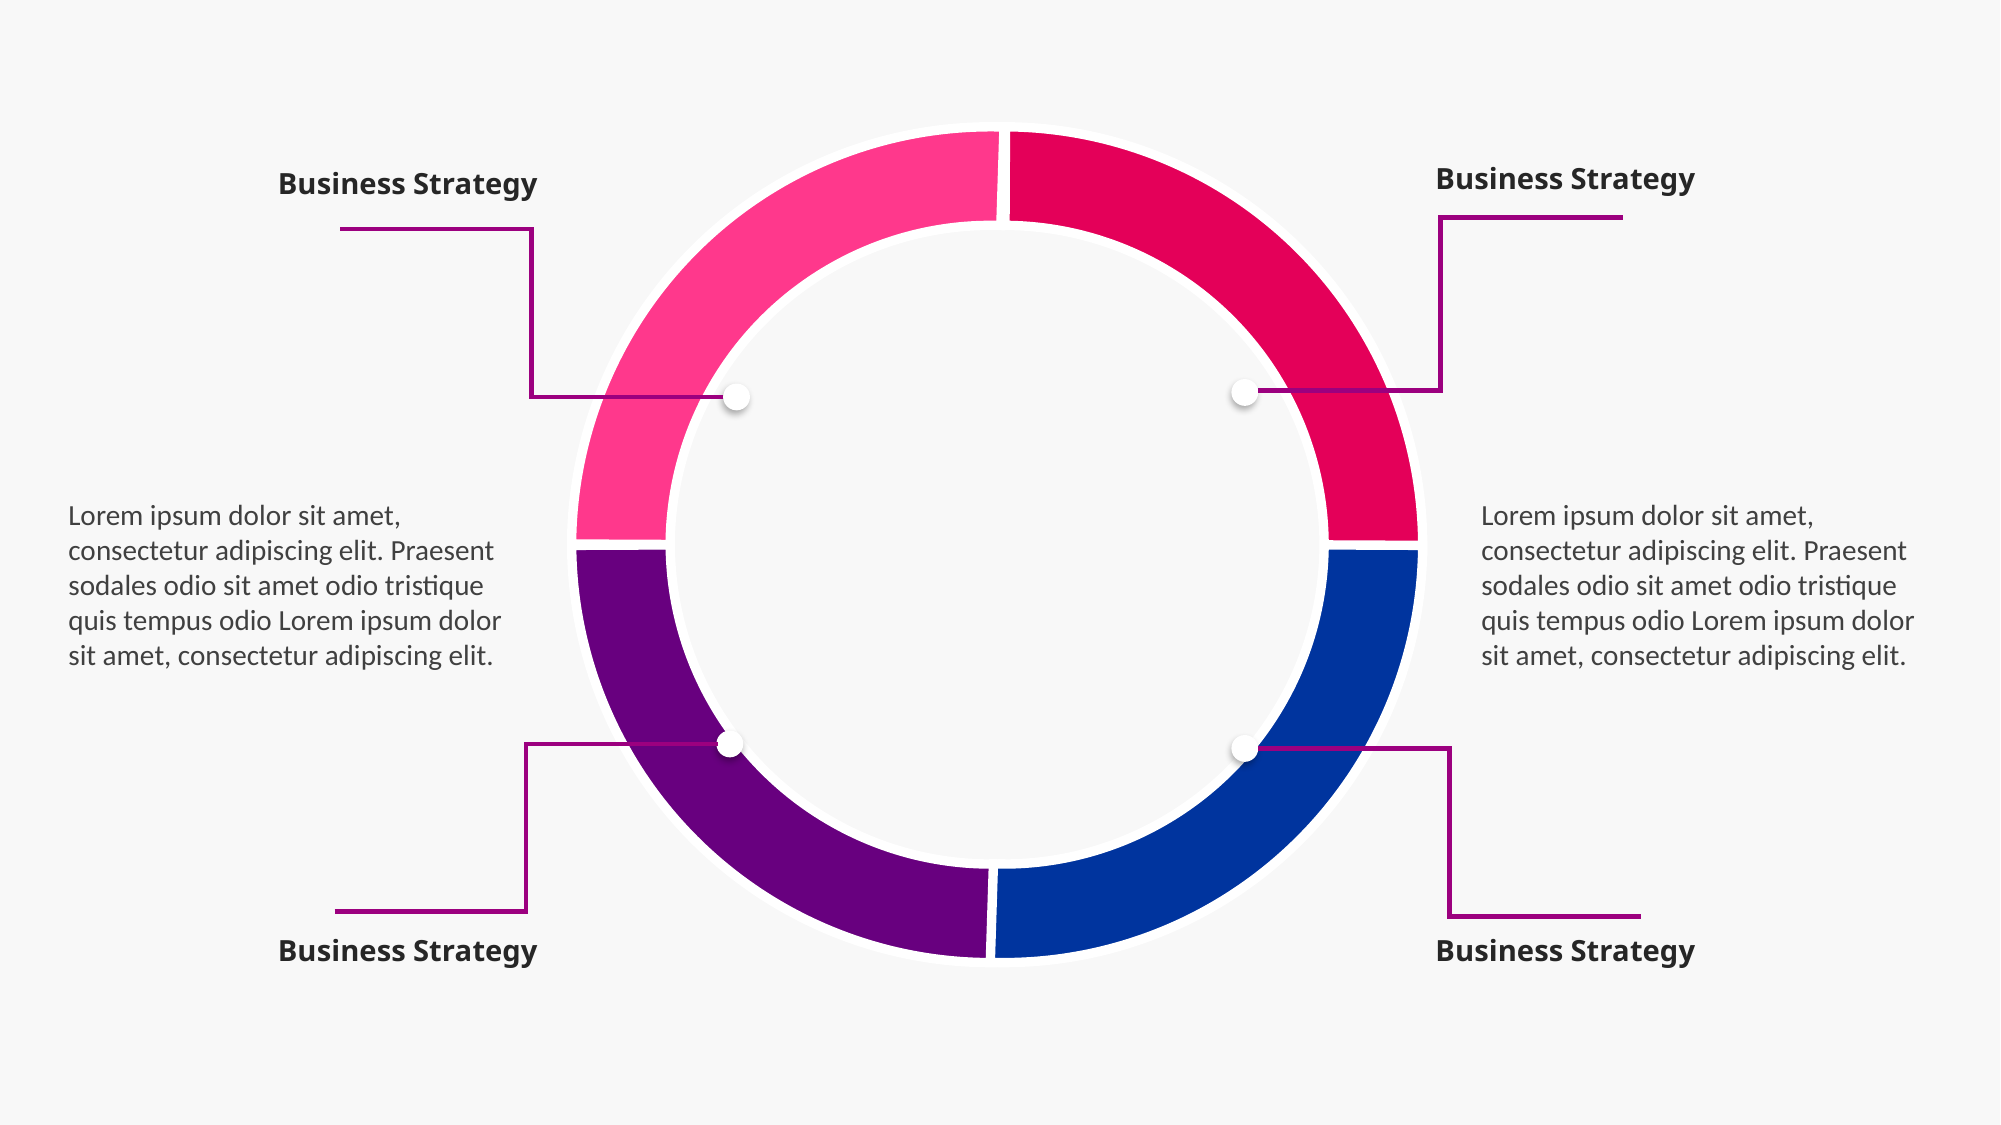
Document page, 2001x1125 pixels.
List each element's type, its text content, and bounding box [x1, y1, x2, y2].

text_box Business Strategy [270, 936, 546, 989]
text_box Lorem ipsum dolor sit amet, consectetur adipiscing elit. Praesent sodales odio sit amet odio tristique quis tempus odio Lorem ipsum dolor sit amet, consectetur adipiscing elit. [1466, 489, 1939, 679]
text_box Business Strategy [270, 169, 546, 223]
text_box Lorem ipsum dolor sit amet, consectetur adipiscing elit. Praesent sodales odio sit amet odio tristique quis tempus odio Lorem ipsum dolor sit amet, consectetur adipiscing elit. [53, 489, 527, 679]
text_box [571, 124, 1423, 966]
text_box Business Strategy [1428, 164, 1703, 218]
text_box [1258, 217, 1624, 391]
text_box Business Strategy [1428, 936, 1703, 989]
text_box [334, 743, 718, 912]
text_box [340, 228, 724, 397]
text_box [1258, 748, 1642, 917]
